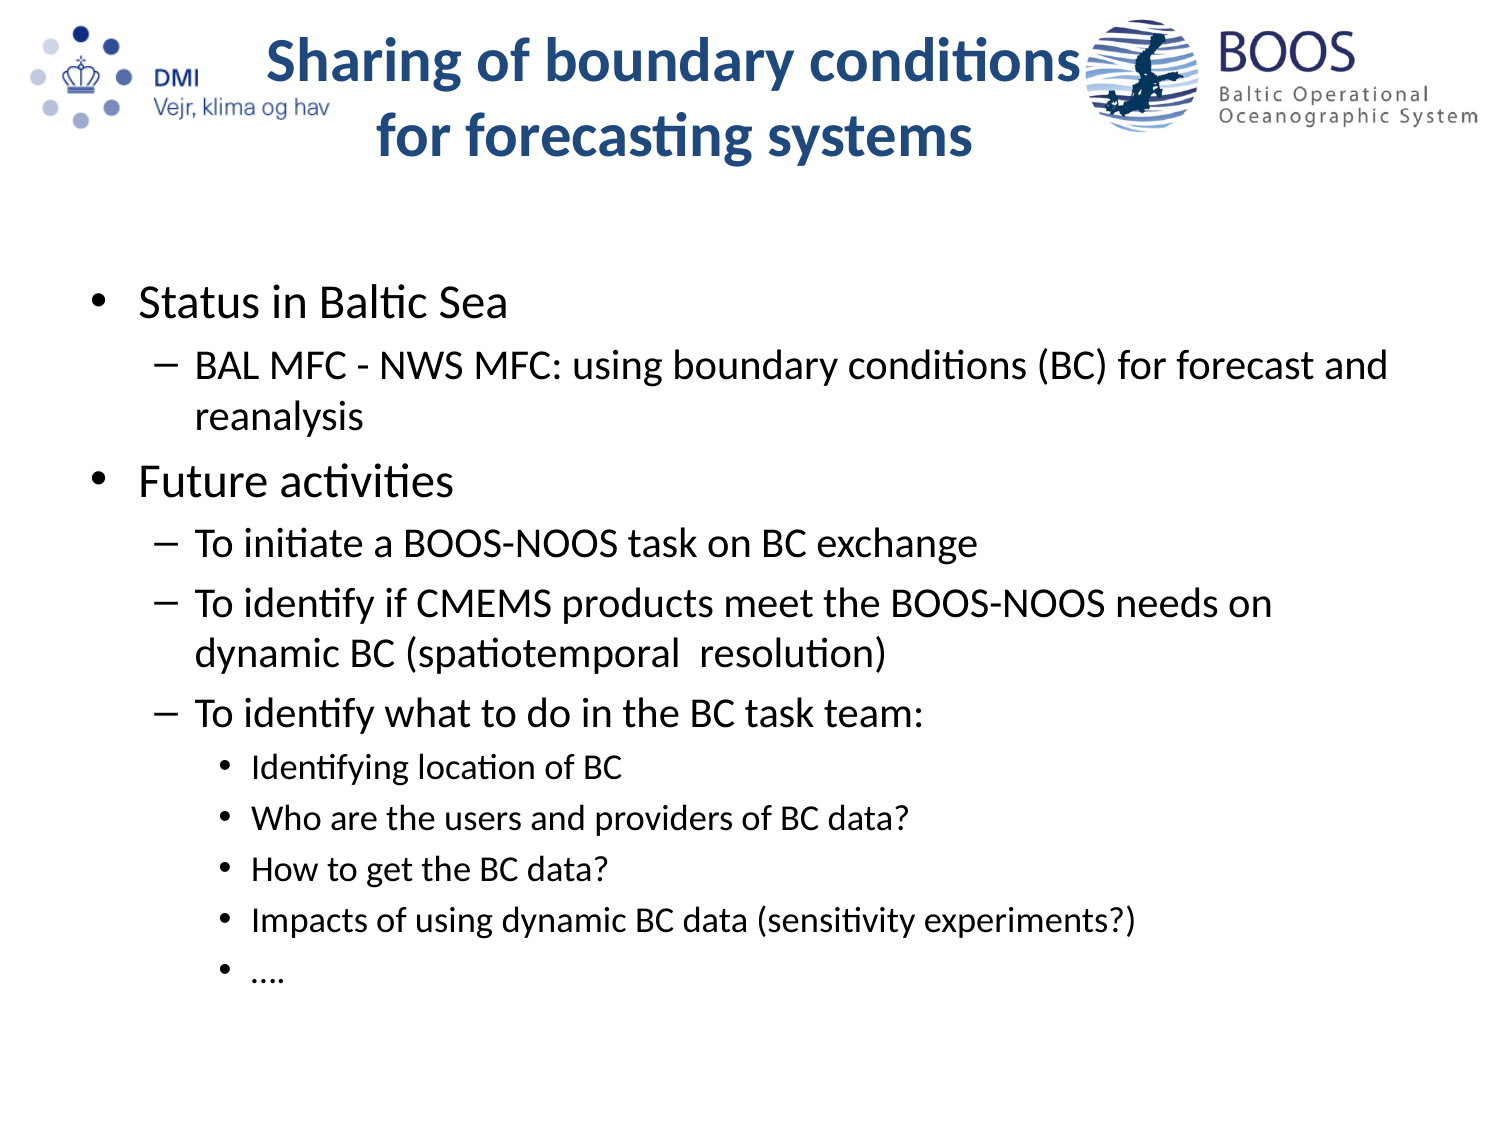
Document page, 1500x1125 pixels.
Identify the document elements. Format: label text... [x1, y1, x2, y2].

list Status in Baltic Sea BAL MFC - NWS MFC: using boundary conditions (BC) for forecast and reanalysis Future activities To initiate a BOOS-NOOS task on BC exchange To identify if CMEMS products meet the BOOS-NOOS needs on dynamic BC (spatiotemporal resolution) To identify what to do in the BC task team: Identifying location of BC Who are the users and providers of BC data? How to get the BC data? Impacts of using dynamic BC data (sensitivity experiments?) …. [75, 262, 1425, 1005]
picture [1100, 2, 1488, 163]
title Sharing of boundary conditions for forecasting systems [249, 0, 1100, 188]
picture [21, 4, 249, 138]
